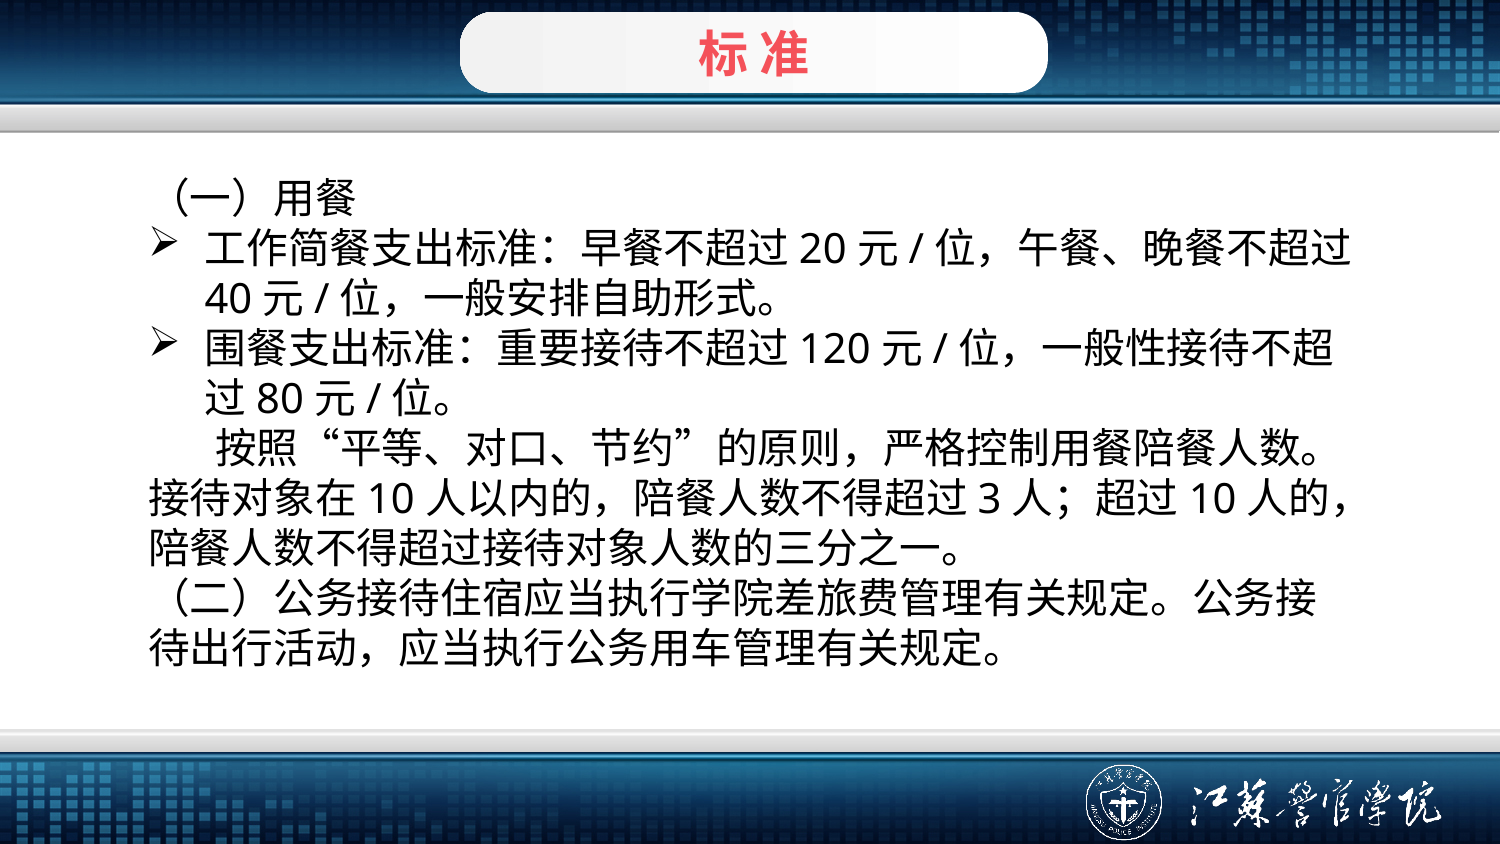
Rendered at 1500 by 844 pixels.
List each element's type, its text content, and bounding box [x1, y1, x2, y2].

text_box （一）用餐 工作简餐支出标准：早餐不超过20元/位，午餐、晚餐不超过40元/位，一般安排自助形式。 围餐支出标准：重要接待不超过120元/位，一般性接待不超过80元/位。 按照“平等、对口、节约”的原则，严格控制用餐陪餐人数。接待对象在10人以内的，陪餐人数不得超过3人；超过10人的，陪餐人数不得超过接待对象人数的三分之一。 （二）公务接待住宿应当执行学院差旅费管理有关规定。公务接待出行活动，应当执行公务用车管理有关规定。 [133, 164, 1367, 680]
picture [0, 729, 1500, 844]
picture [0, 0, 1500, 133]
